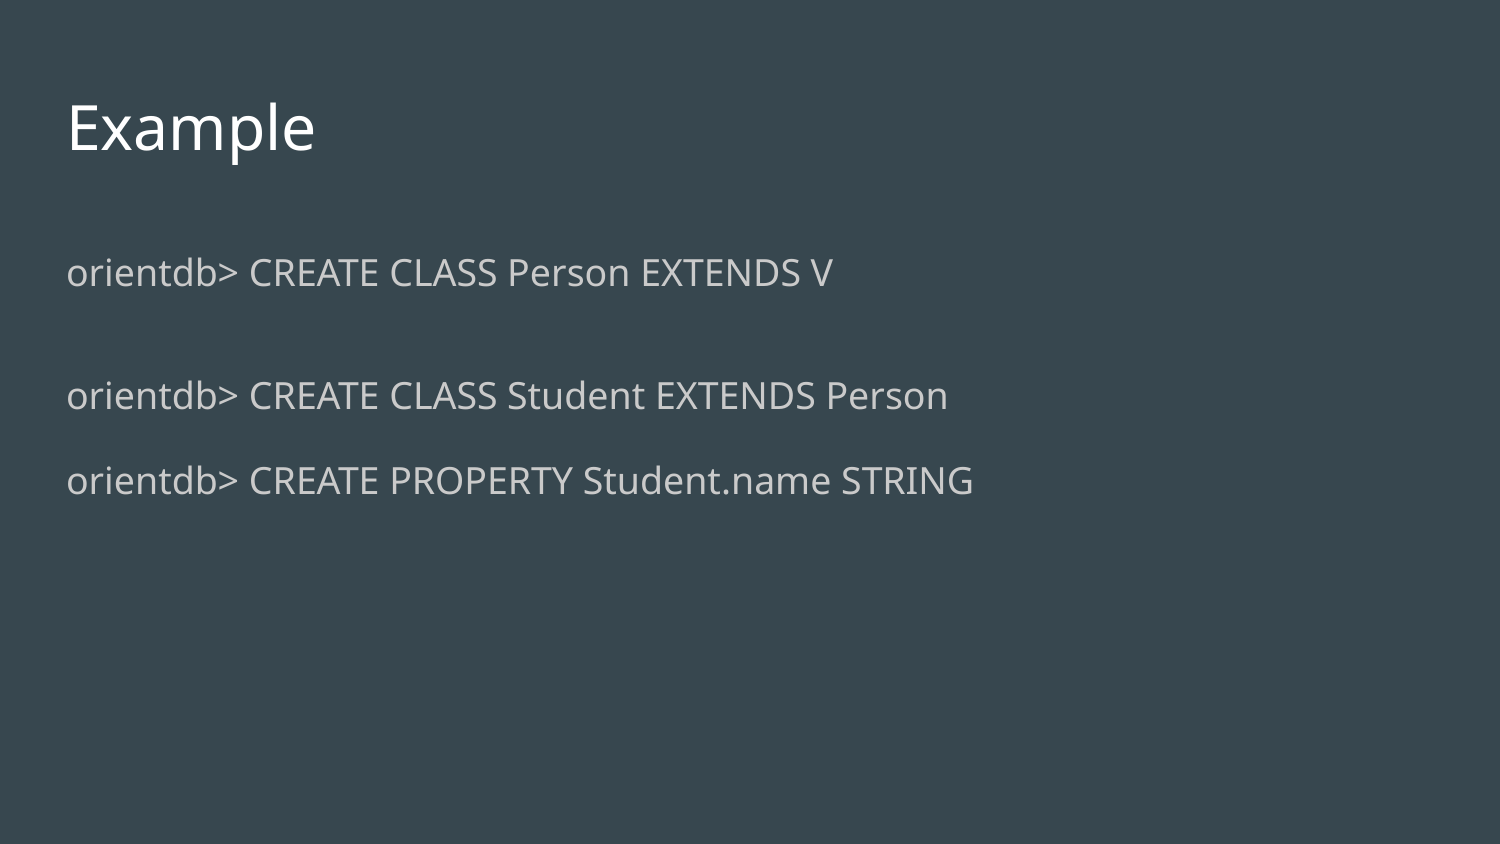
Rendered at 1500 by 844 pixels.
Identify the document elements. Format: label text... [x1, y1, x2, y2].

title Example [51, 72, 1449, 167]
list orientdb> CREATE CLASS Person EXTENDS V orientdb> CREATE CLASS Student EXTENDS Person orientdb> CREATE PROPERTY Student.name STRING [51, 189, 1449, 750]
